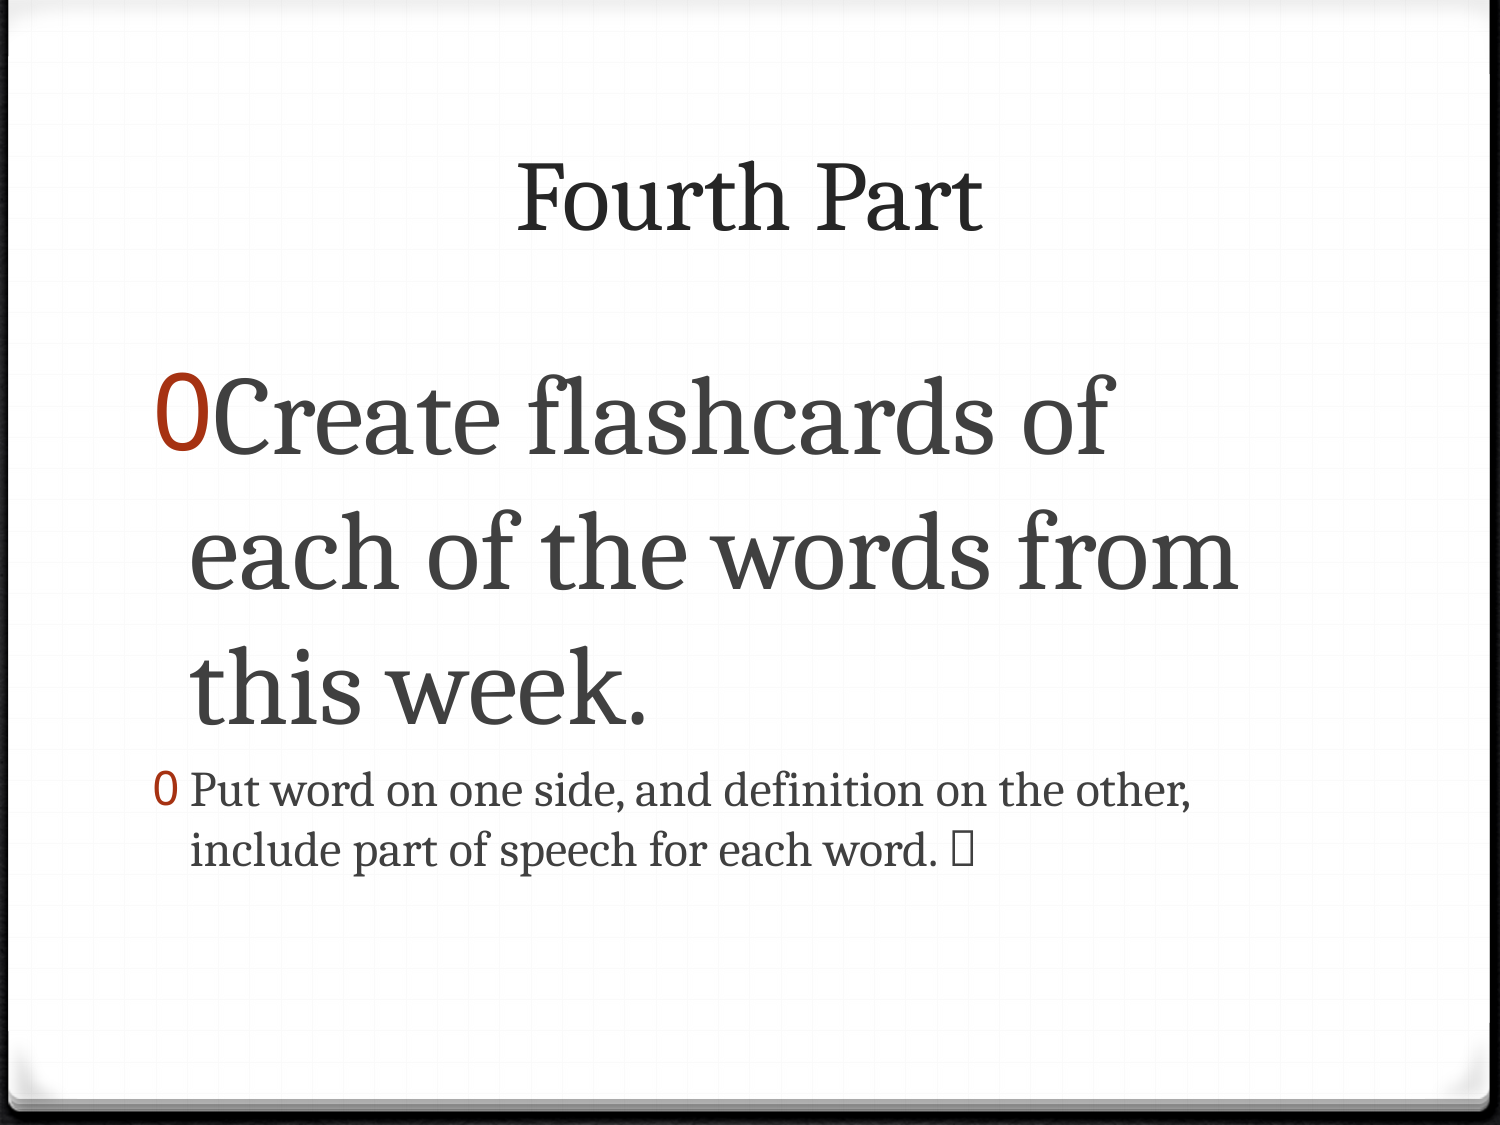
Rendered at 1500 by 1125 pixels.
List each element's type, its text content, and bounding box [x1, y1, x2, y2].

list Create flashcards of each of the words from this week. Put word on one side, and definition on the other, include part of speech for each word.  [137, 334, 1363, 983]
title Fourth Part [90, 71, 1410, 309]
picture [0, 0, 1500, 1125]
